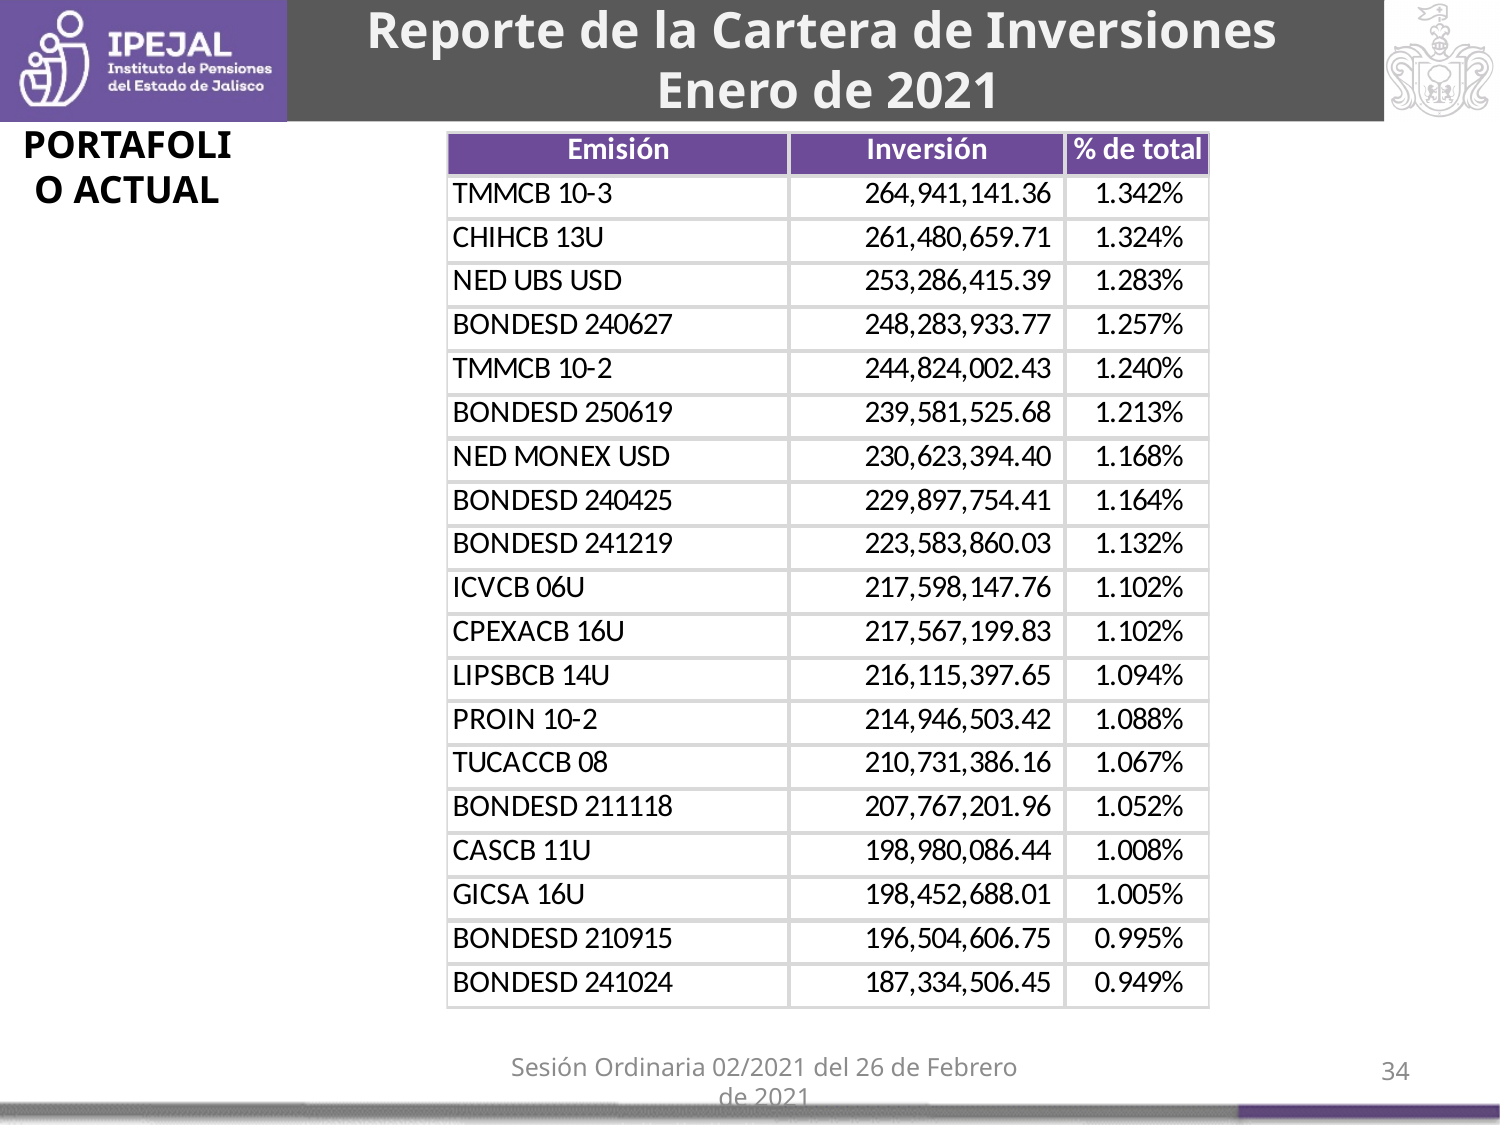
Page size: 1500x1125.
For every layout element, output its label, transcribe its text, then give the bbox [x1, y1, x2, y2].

picture [0, 1096, 1500, 1125]
slide_number 33 [1074, 1042, 1425, 1103]
picture [0, 0, 253, 113]
picture [446, 131, 1212, 1011]
text_box Reporte de la Cartera de Inversiones Enero de 2021 [253, 0, 1405, 119]
text_box PORTAFOLIO ACTUAL [0, 113, 254, 219]
text_box Sesión Ordinaria 02/2021 del 26 de Febrero de 2021 [483, 1051, 1046, 1112]
